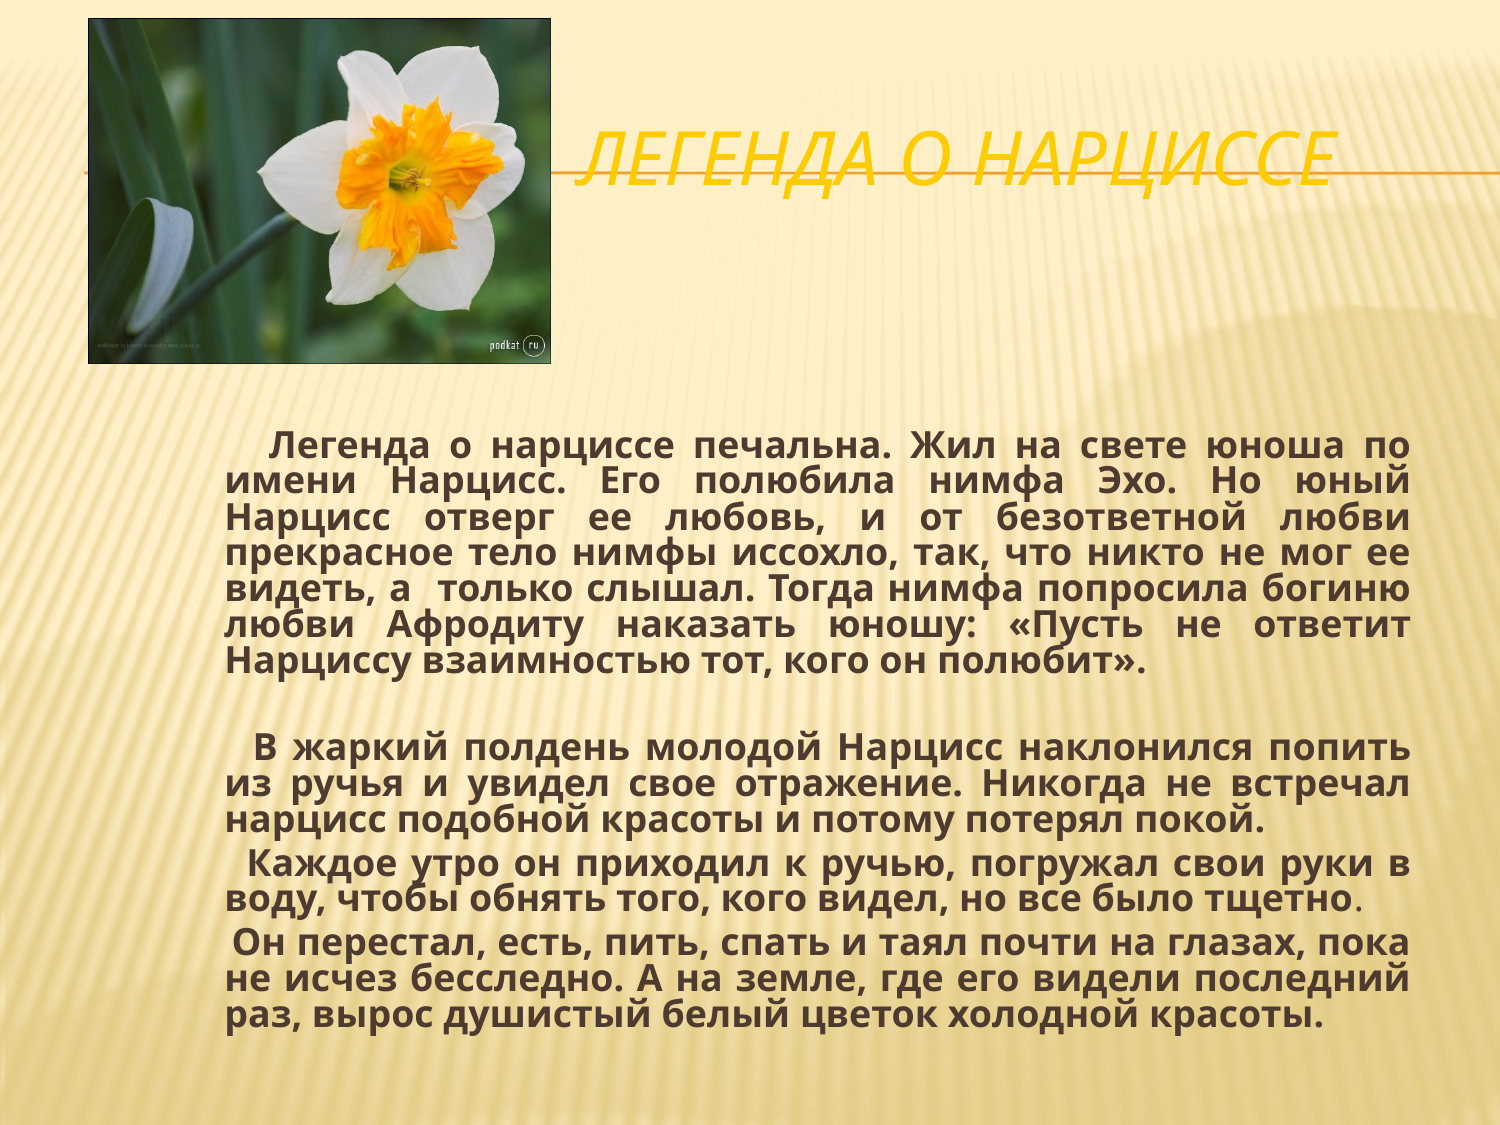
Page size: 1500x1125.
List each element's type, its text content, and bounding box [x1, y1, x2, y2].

title Легенда о Нарциссе [562, 78, 1483, 233]
list Легенда о нарциссе печальна. Жил на свете юноша по имени Нарцисс. Его полюбила нимфа Эхо. Но юный Нарцисс отверг ее любовь, и от безответной любви прекрасное тело нимфы иссохло, так, что никто не мог ее видеть, а только слышал. Тогда нимфа попросила богиню любви Афродиту наказать юношу: «Пусть не ответит Нарциссу взаимностью тот, кого он полюбит». В жаркий полдень молодой Нарцисс наклонился попить из ручья и увидел свое отражение. Никогда не встречал нарцисс подобной красоты и потому потерял покой. Каждое утро он приходил к ручью, погружал свои руки в воду, чтобы обнять того, кого видел, но все было тщетно. Он перестал, есть, пить, спать и таял почти на глазах, пока не исчез бесследно. А на земле, где его видели последний раз, вырос душистый белый цветок холодной красоты. [164, 421, 1427, 1083]
picture [88, 18, 552, 364]
